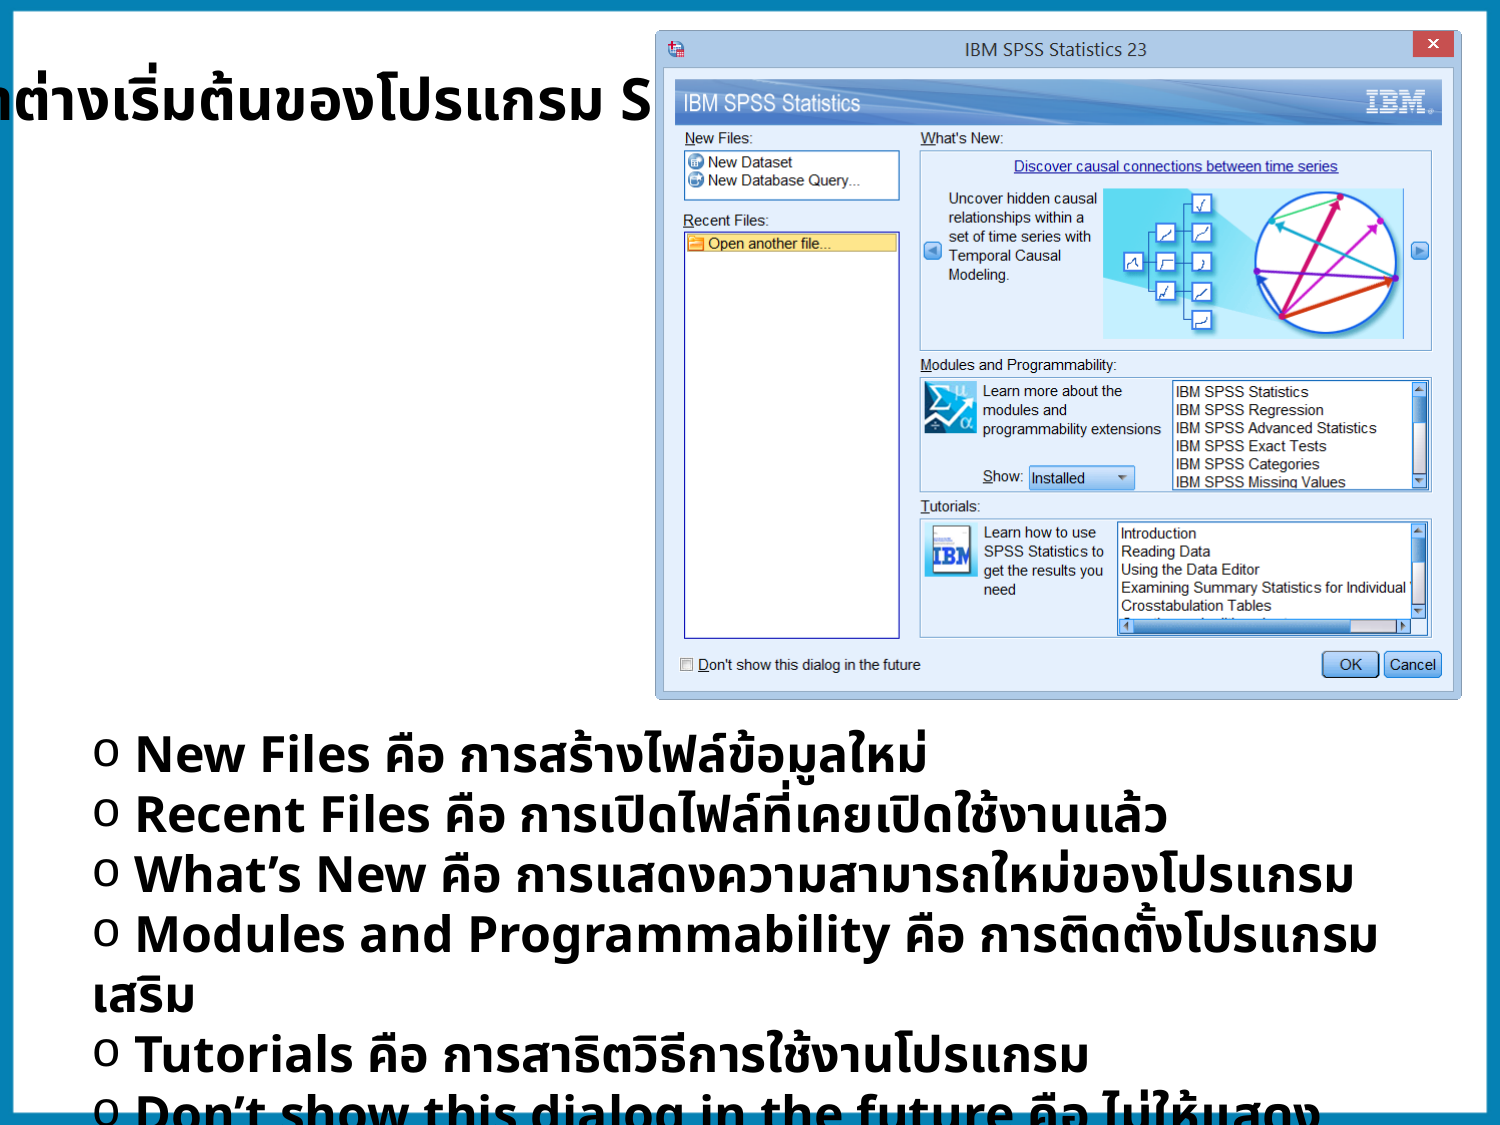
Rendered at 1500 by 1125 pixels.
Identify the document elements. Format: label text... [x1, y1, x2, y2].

text_box หน้าต่างเริ่มต้นของโปรแกรม SPSS [0, 54, 650, 140]
text_box New Files คือ การสร้างไฟล์ข้อมูลใหม่ Recent Files คือ การเปิดไฟล์ที่เคยเปิดใช้งานแล้ว What’s New คือ การแสดงความสามารถใหม่ของโปรแกรม Modules and Programmability คือ การติดตั้งโปรแกรมเสริม Tutorials คือ การสาธิตวิธีการใช้งานโปรแกรม Don’t show this dialog in the future คือ ไม่ให้แสดงหน้าต่างนี้อีกในการเปิดใช้งานคราวหน้า [76, 715, 1447, 1125]
picture [13, 11, 1487, 1113]
